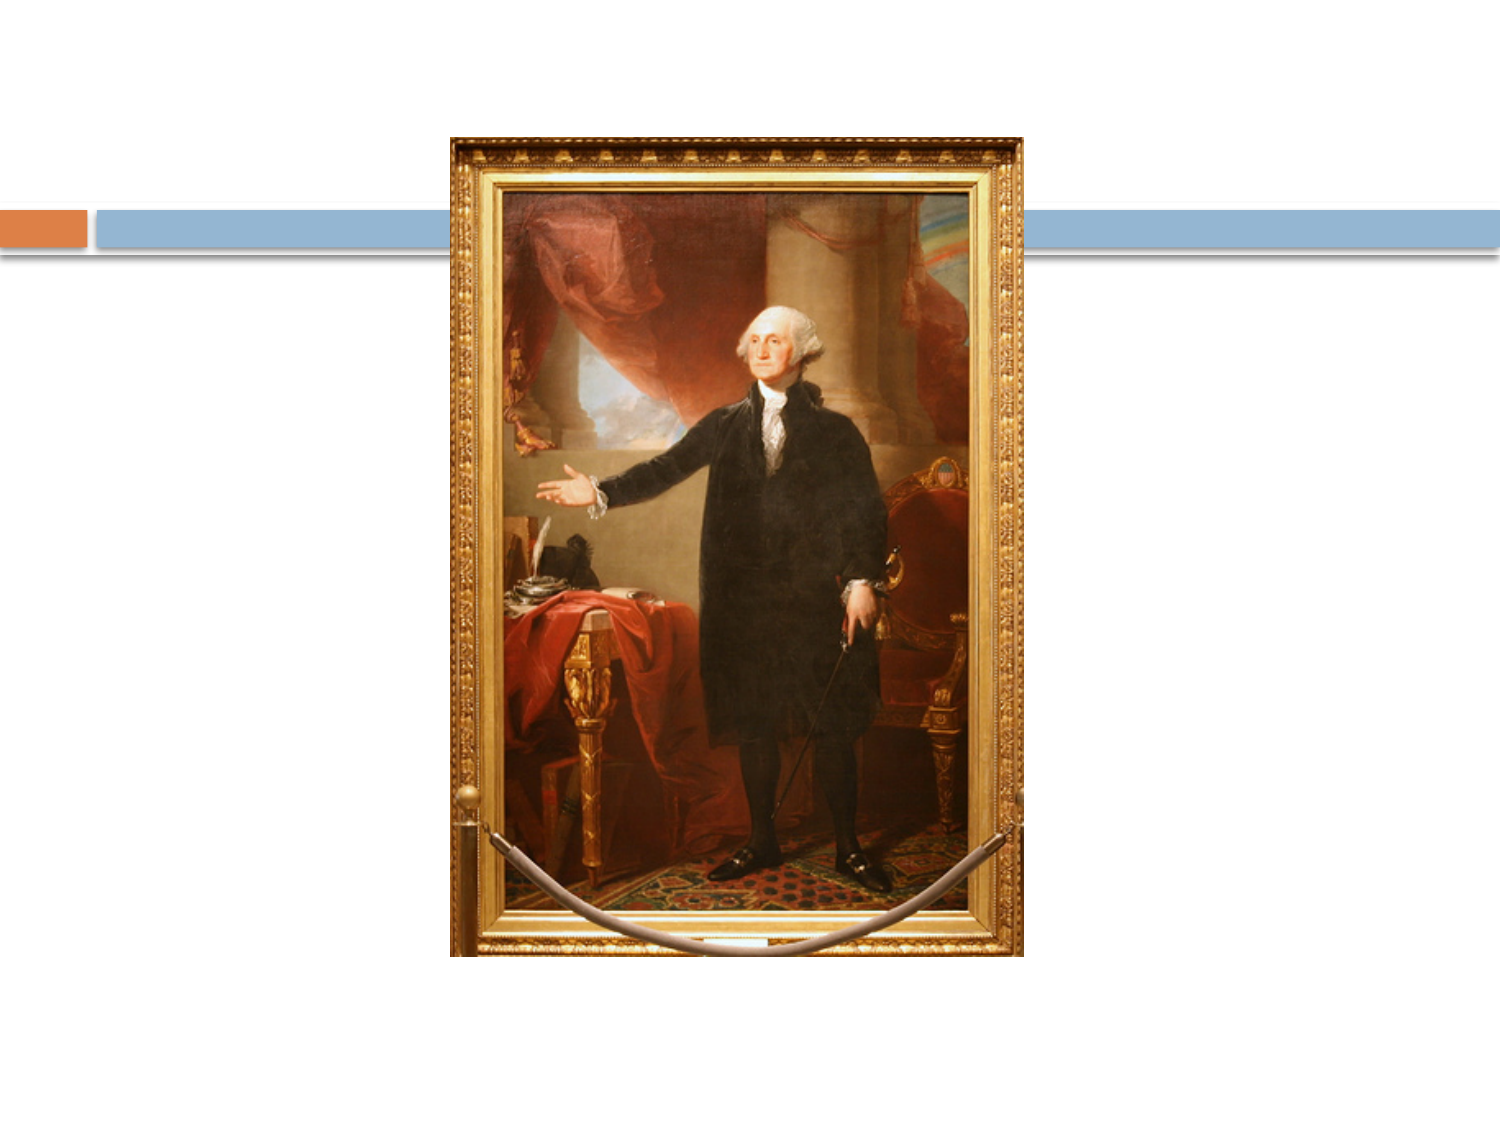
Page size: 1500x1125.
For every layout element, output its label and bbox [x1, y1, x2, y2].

picture [449, 137, 1024, 957]
